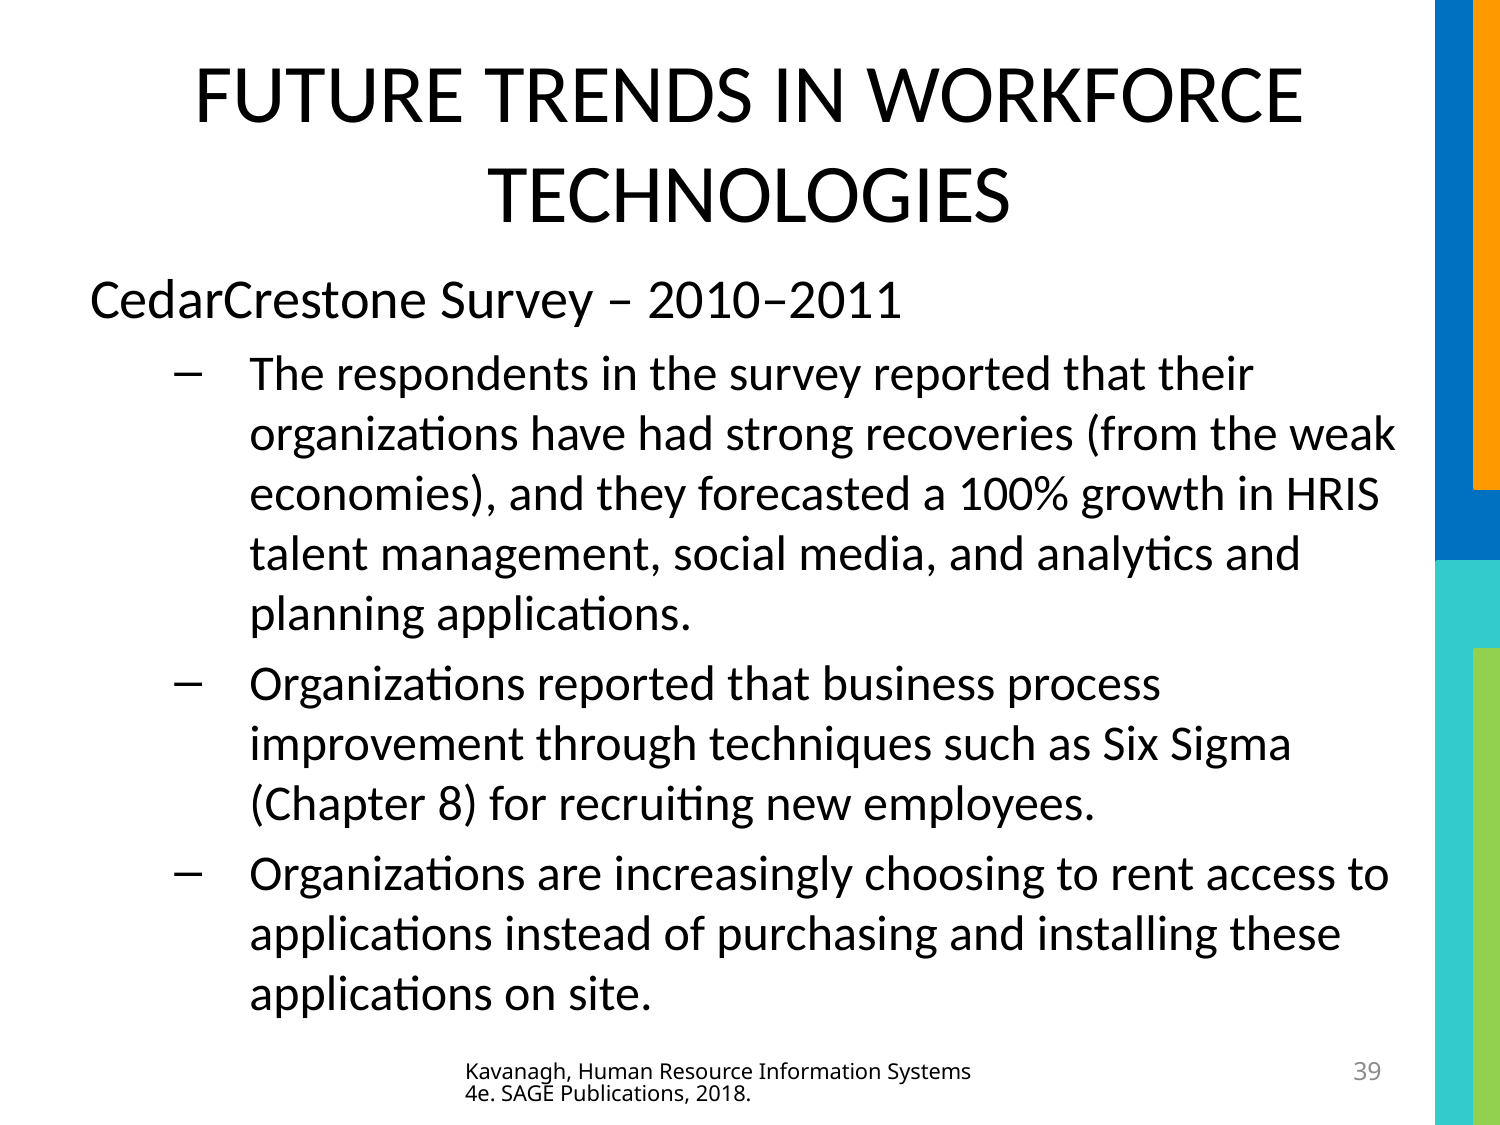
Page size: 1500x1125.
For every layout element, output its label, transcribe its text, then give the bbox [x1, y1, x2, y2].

list CedarCrestone Survey – 2010–2011 The respondents in the survey reported that their organizations have had strong recoveries (from the weak economies), and they forecasted a 100% growth in HRIS talent management, social media, and analytics and planning applications. Organizations reported that business process improvement through techniques such as Six Sigma (Chapter 8) for recruiting new employees. Organizations are increasingly choosing to rent access to applications instead of purchasing and installing these applications on site. [75, 262, 1425, 1005]
slide_number 39 [1059, 1042, 1397, 1103]
footer Kavanagh, Human Resource Information Systems 4e. SAGE Publications, 2018. [450, 1042, 1004, 1103]
title FUTURE TRENDS IN WORKFORCE TECHNOLOGIES [75, 45, 1425, 233]
